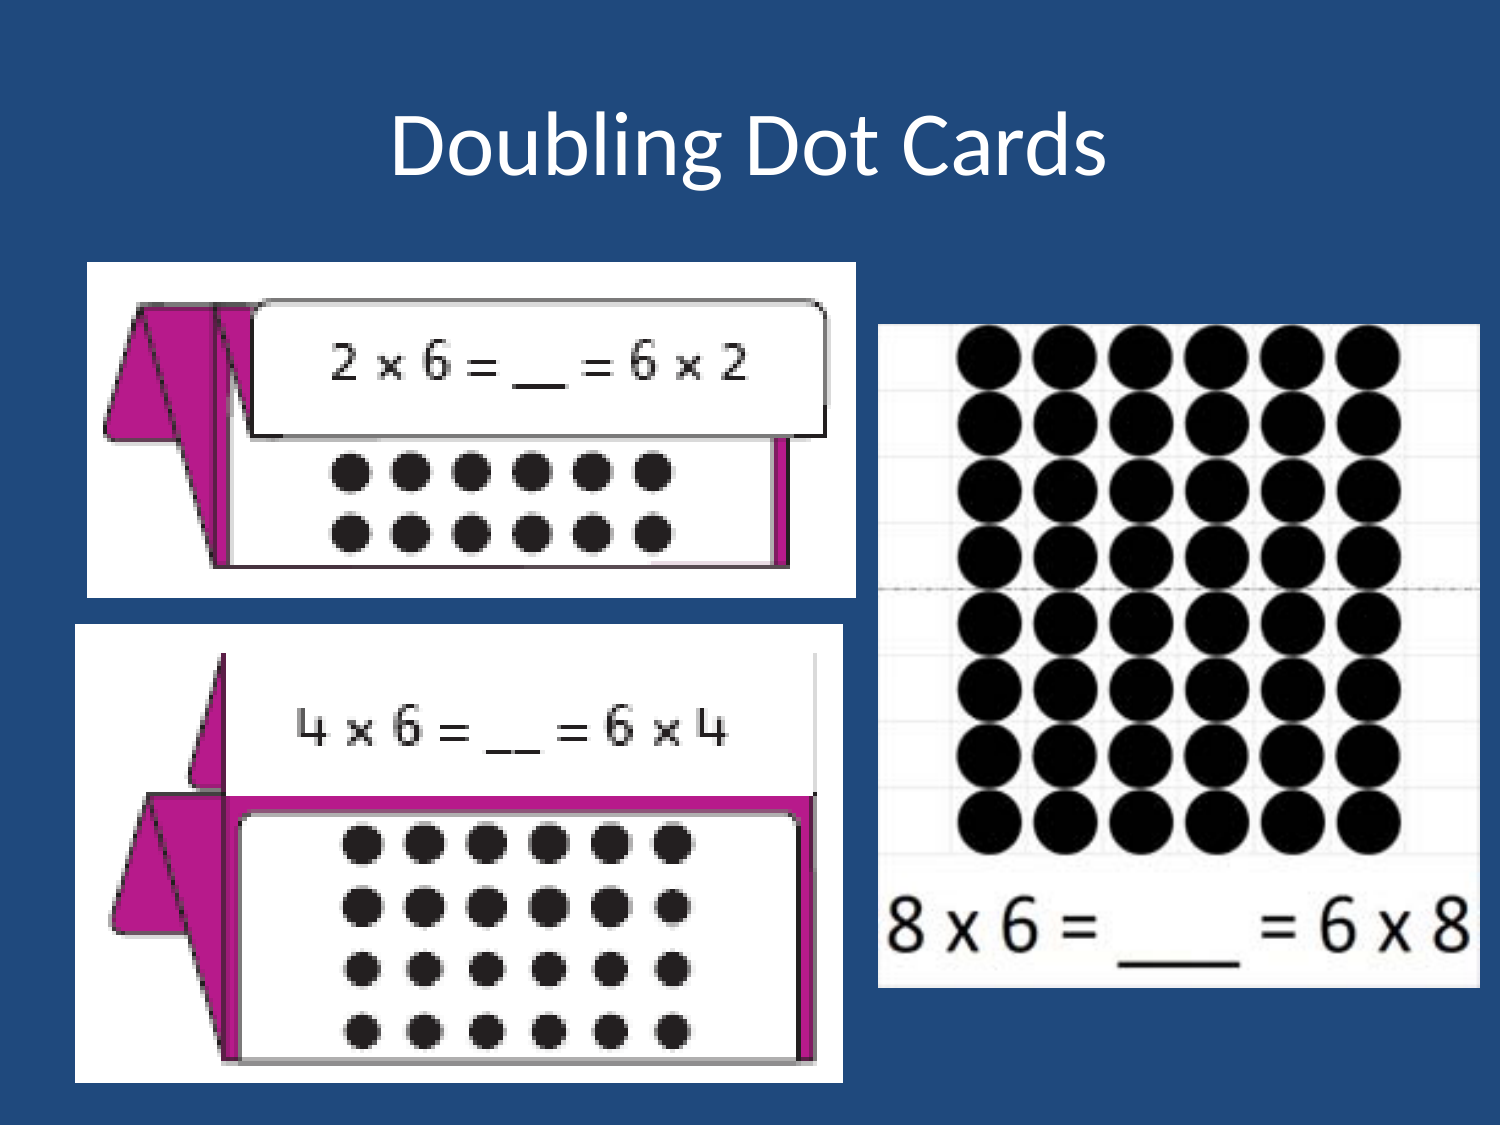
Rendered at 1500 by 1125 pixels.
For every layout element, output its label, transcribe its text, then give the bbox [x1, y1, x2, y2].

title Doubling Dot Cards [75, 45, 1425, 233]
picture [878, 324, 1481, 988]
picture [74, 624, 844, 1083]
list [87, 262, 856, 598]
